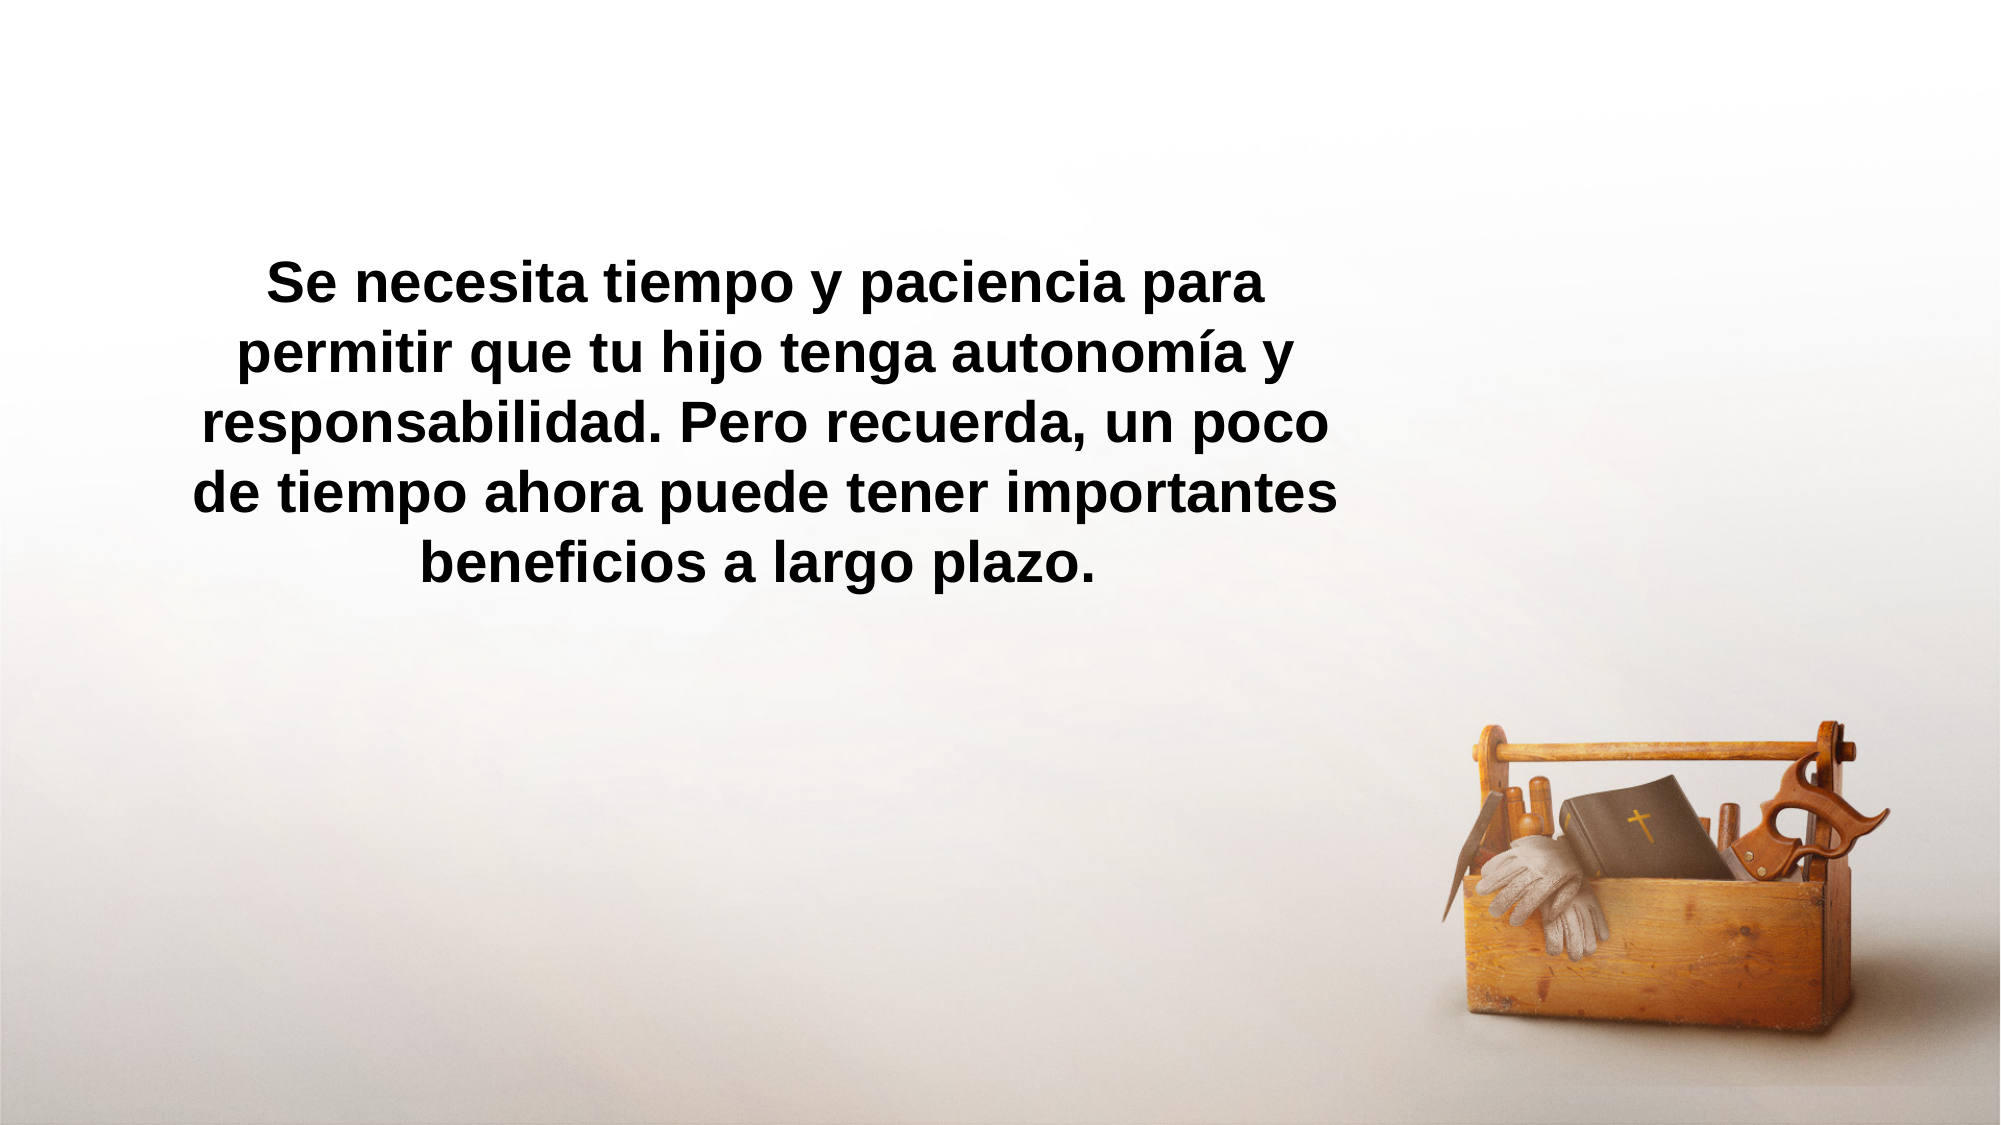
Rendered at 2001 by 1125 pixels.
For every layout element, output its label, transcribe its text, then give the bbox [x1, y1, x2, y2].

text_box Se necesita tiempo y paciencia para permitir que tu hijo tenga autonomía y responsabilidad. Pero recuerda, un poco de tiempo ahora puede tener importantes beneficios a largo plazo. [167, 236, 1366, 602]
picture [0, 0, 2001, 1125]
